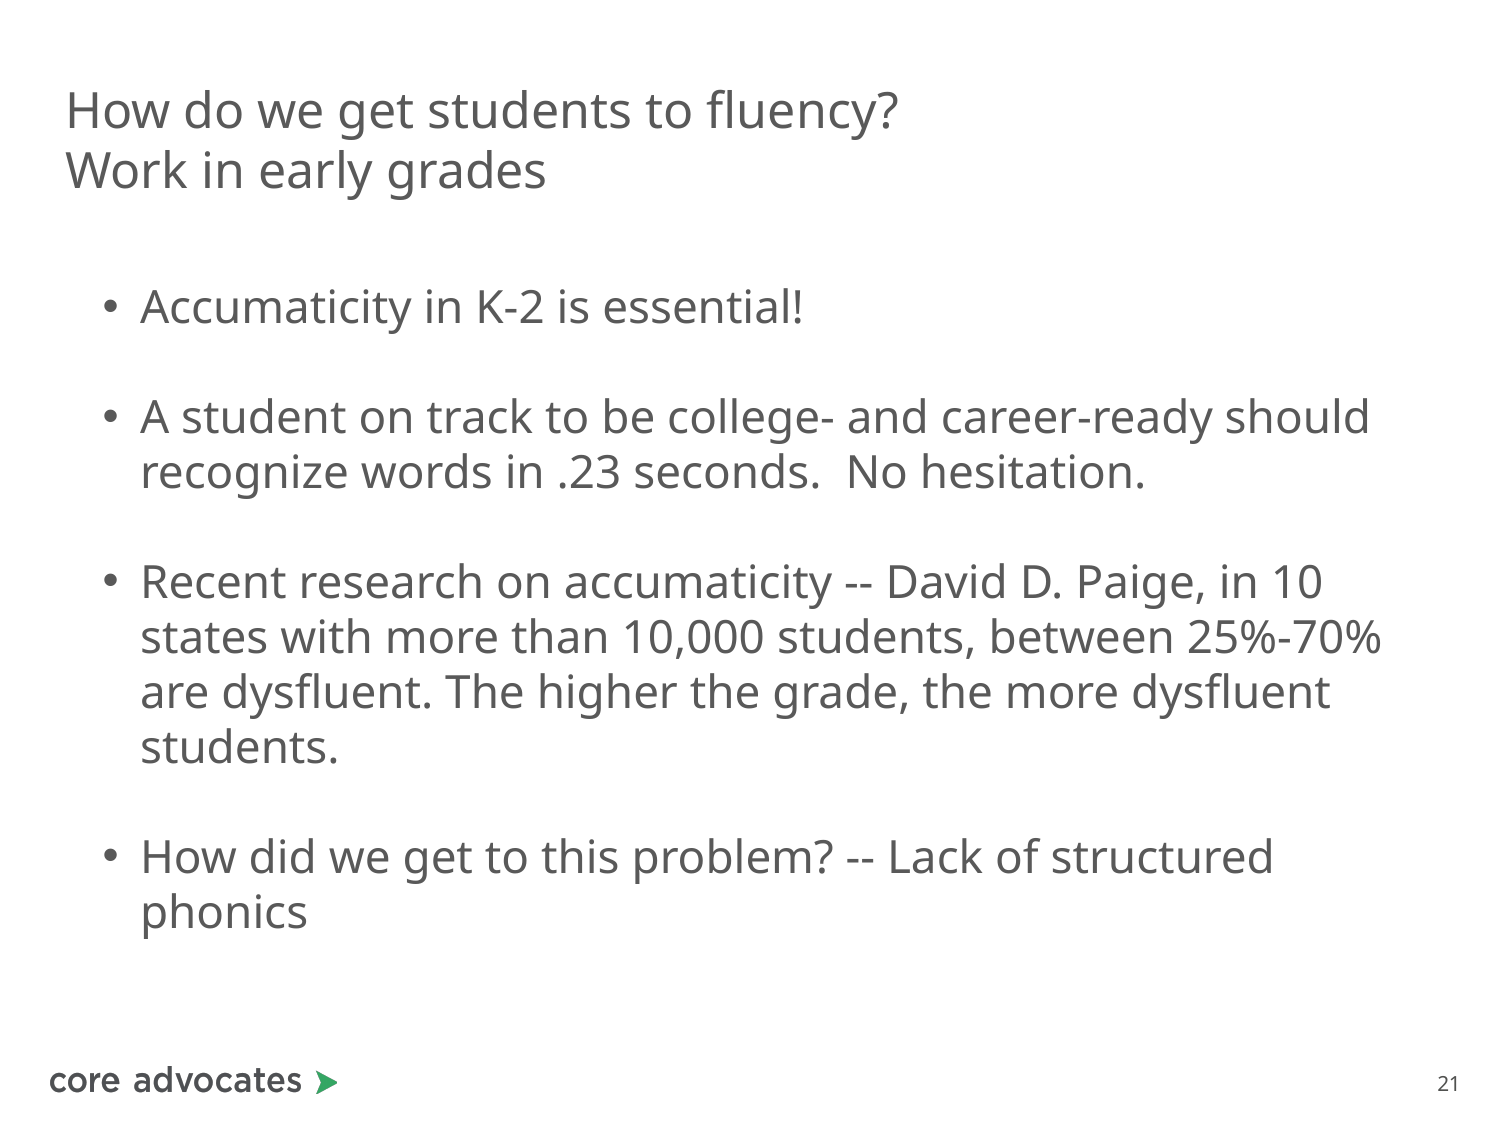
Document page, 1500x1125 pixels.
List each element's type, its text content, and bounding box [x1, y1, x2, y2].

list Accumaticity in K-2 is essential! A student on track to be college- and career-ready should recognize words in .23 seconds. No hesitation. Recent research on accumaticity -- David D. Paige, in 10 states with more than 10,000 students, between 25%-70% are dysfluent. The higher the grade, the more dysfluent students. How did we get to this problem? -- Lack of structured phonics [50, 207, 1457, 951]
picture [50, 1066, 337, 1094]
title How do we get students to fluency? Work in early grades [50, 45, 1457, 207]
